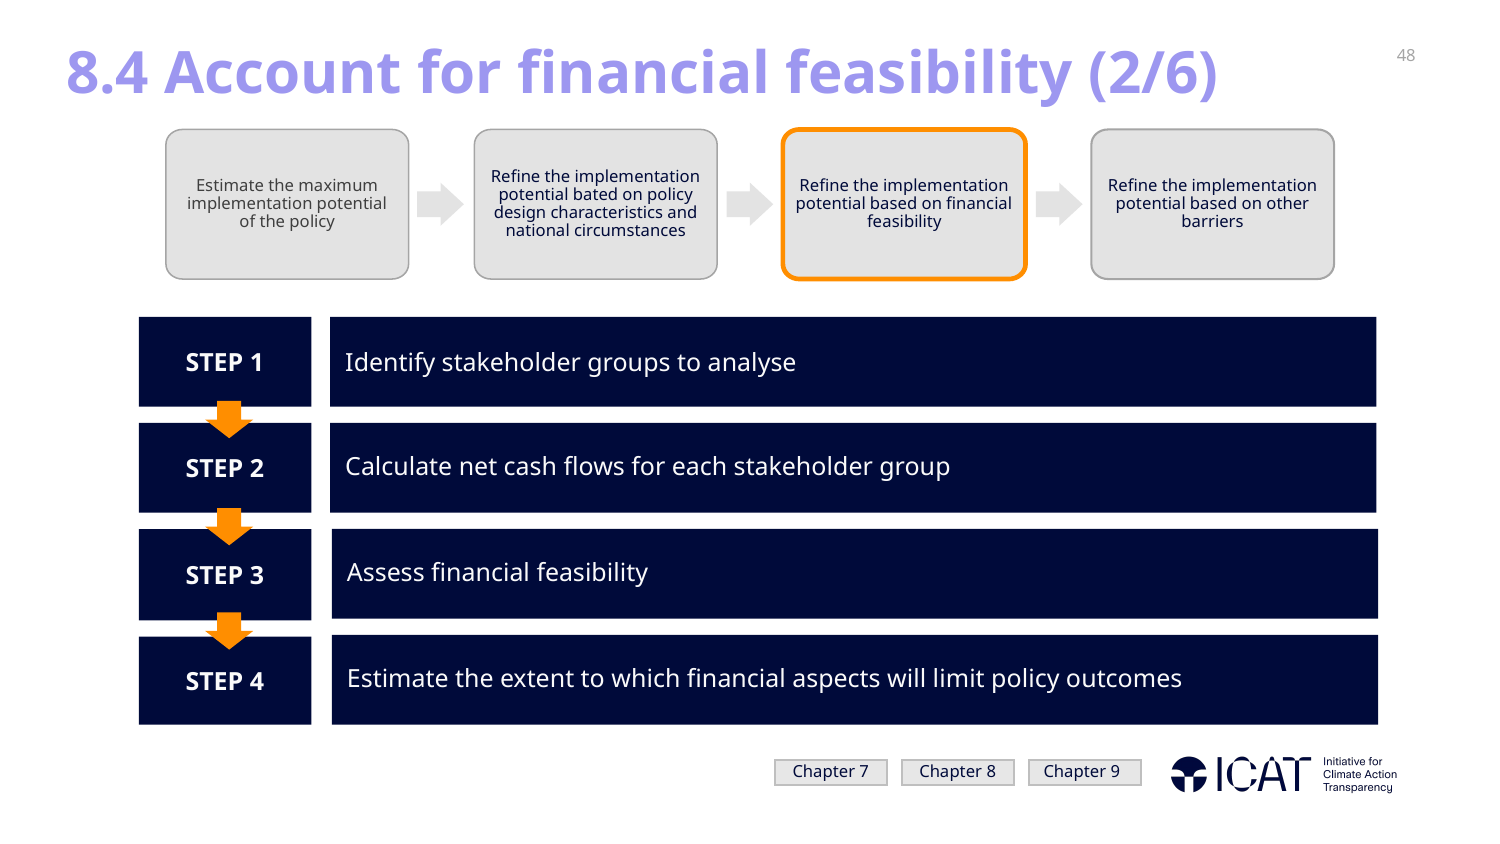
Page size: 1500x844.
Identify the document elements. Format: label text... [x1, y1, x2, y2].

text_box [901, 759, 1013, 786]
text_box [776, 759, 887, 786]
text_box Refine the implementation potential based on financial feasibility [782, 129, 1026, 280]
text_box [417, 182, 464, 226]
title 8.4 Account for financial feasibility (2/6) [51, 35, 1449, 152]
text_box [1035, 182, 1083, 226]
text_box Refine the implementation potential bated on policy design characteristics and national circumstances [474, 129, 718, 280]
picture [1171, 724, 1430, 824]
text_box [1027, 759, 1140, 786]
text_box Estimate the maximum implementation potential of the policy [165, 129, 409, 280]
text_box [138, 316, 1379, 725]
text_box Refine the implementation potential based on other barriers [1091, 129, 1335, 280]
text_box [726, 182, 774, 226]
